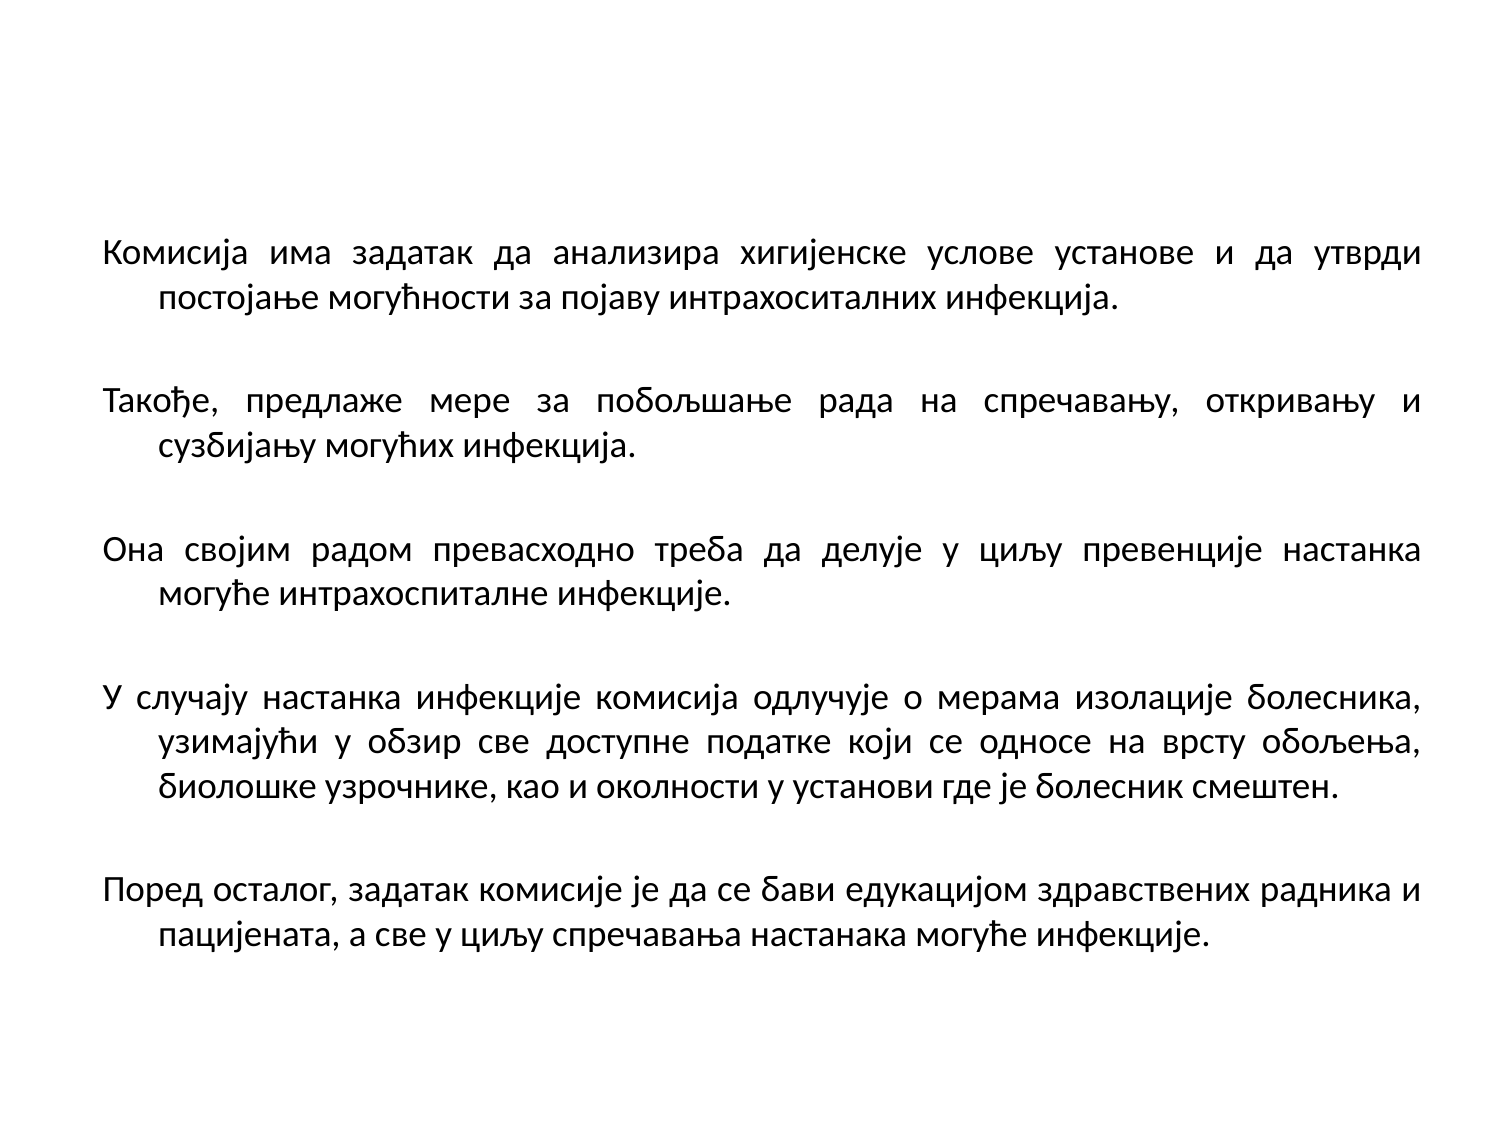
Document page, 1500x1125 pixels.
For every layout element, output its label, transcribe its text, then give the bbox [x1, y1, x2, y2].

list Комисија има задатак да анализира хигијенске услове установе и да утврди постојање могућности за појаву интрахоситалних инфекција. Такође, предлаже мере за побољшање рада на спречавању, откривању и сузбијању могућих инфекција. Она својим радом превасходно треба да делује у циљу превенције настанка могуће интрахоспиталне инфекције. У случају настанка инфекције комисија одлучује о мерама изолације болесника, узимајући у обзир све доступне податке који се односе на врсту обољења, биолошке узрочнике, као и околности у установи где је болесник смештен. Поред осталог, задатак комисије је да се бави едукацијом здравствених радника и пацијената, а све у циљу спречавања настанака могуће инфекције. [87, 220, 1438, 963]
